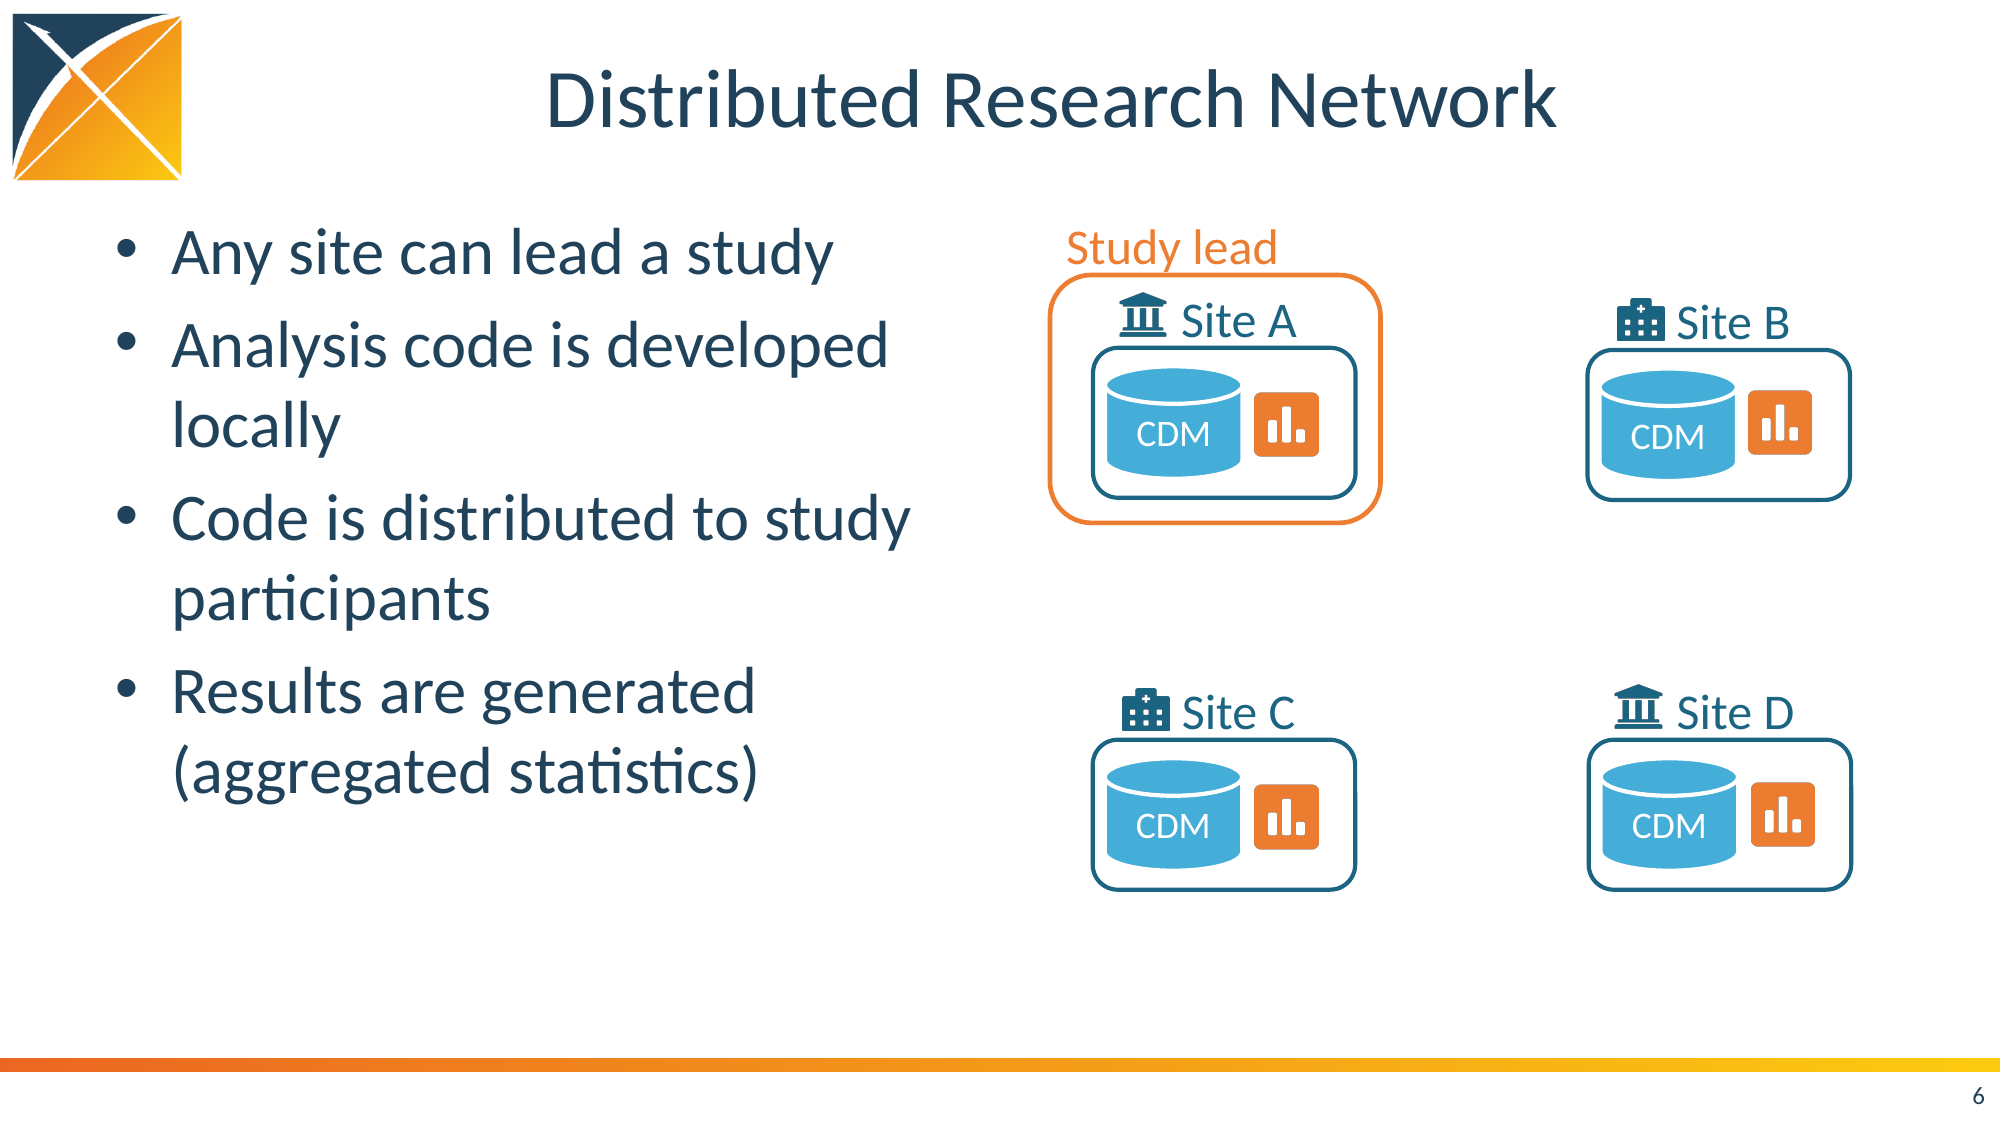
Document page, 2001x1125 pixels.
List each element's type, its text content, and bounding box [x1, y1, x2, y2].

picture [1254, 388, 1319, 462]
picture [1617, 298, 1665, 341]
text_box Site B [1661, 282, 1806, 357]
text_box CDM [1598, 756, 1741, 873]
picture [0, 0, 206, 200]
slide_number 6 [1533, 1065, 2000, 1125]
picture [1122, 688, 1170, 731]
text_box Study lead [1051, 207, 1294, 283]
list Any site can lead a study Analysis code is developed locally Code is distributed to study participants Results are generated (aggregated statistics) [99, 200, 950, 1005]
picture [1117, 289, 1169, 340]
text_box [1047, 272, 1383, 525]
text_box [1090, 737, 1358, 892]
title Distributed Research Network [205, 24, 1900, 163]
text_box CDM [1597, 366, 1740, 484]
text_box Site C [1167, 671, 1311, 747]
text_box CDM [1102, 756, 1245, 873]
text_box Site D [1661, 671, 1810, 747]
picture [1750, 777, 1815, 852]
picture [1748, 385, 1813, 460]
picture [1254, 780, 1319, 854]
picture [1613, 681, 1664, 732]
text_box [1586, 737, 1854, 892]
text_box [1585, 347, 1853, 503]
